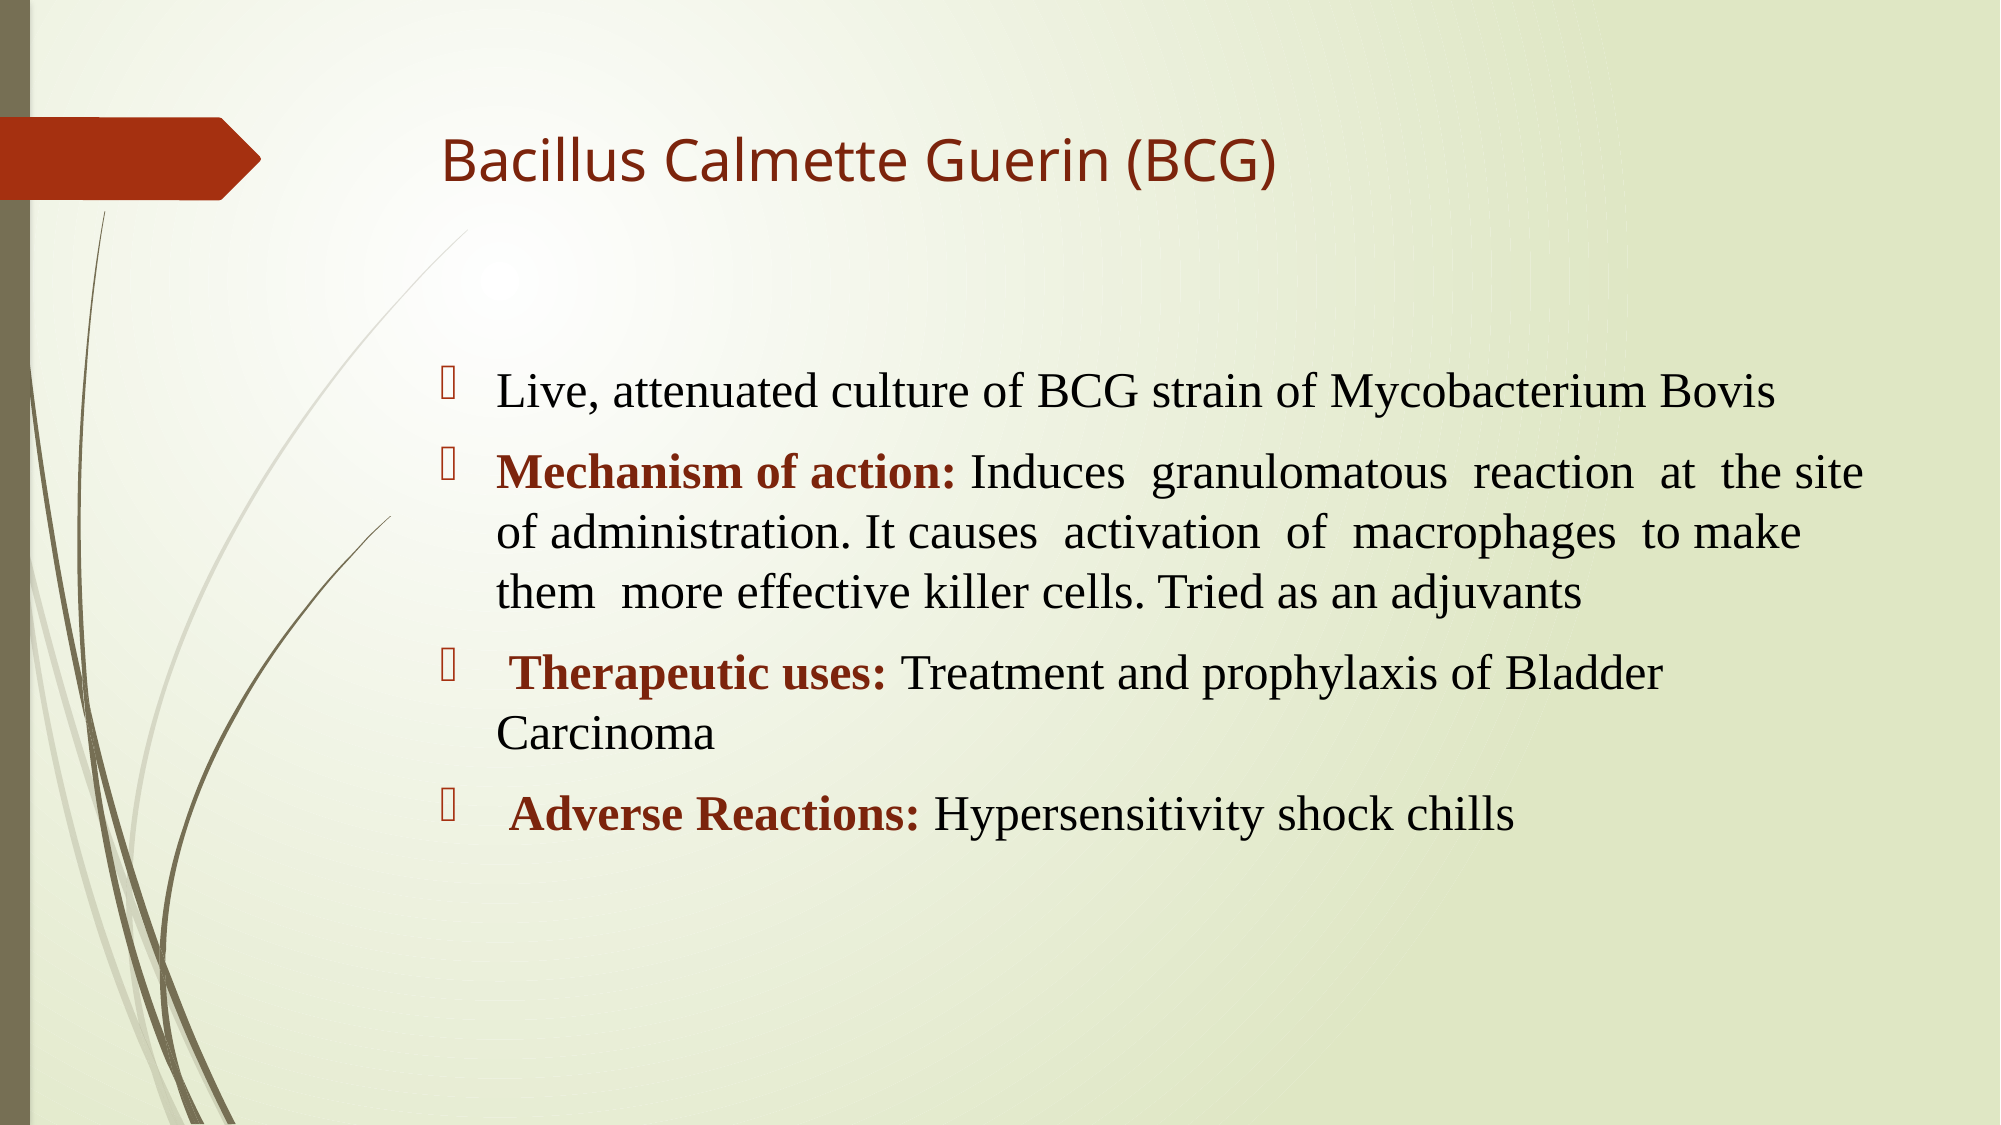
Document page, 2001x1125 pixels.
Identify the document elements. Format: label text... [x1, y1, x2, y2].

list Live, attenuated culture of BCG strain of Mycobacterium Bovis Mechanism of action: Induces granulomatous reaction at the site of administration. It causes activation of macrophages to make them more effective killer cells. Tried as an adjuvants Therapeutic uses: Treatment and prophylaxis of Bladder Carcinoma Adverse Reactions: Hypersensitivity shock chills [424, 350, 1888, 970]
title Bacillus Calmette Guerin (BCG) [425, 116, 1888, 275]
